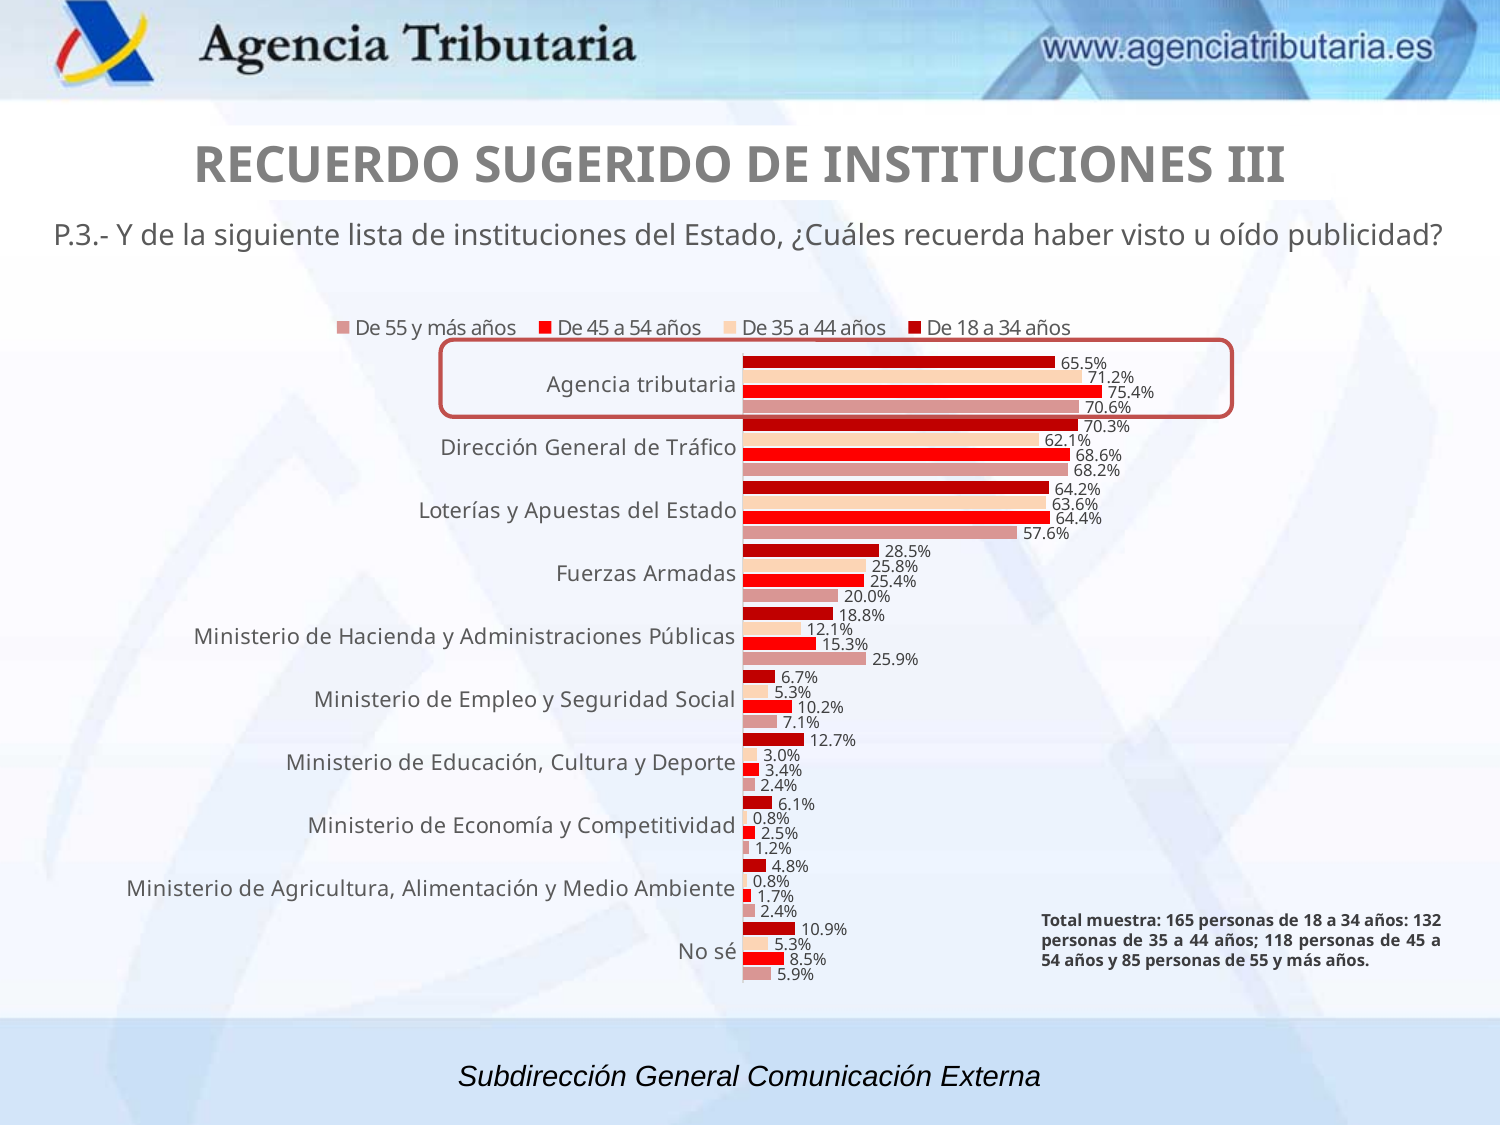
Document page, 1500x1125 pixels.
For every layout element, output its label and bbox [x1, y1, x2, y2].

chart [0, 288, 1344, 994]
picture [0, 0, 1500, 1125]
